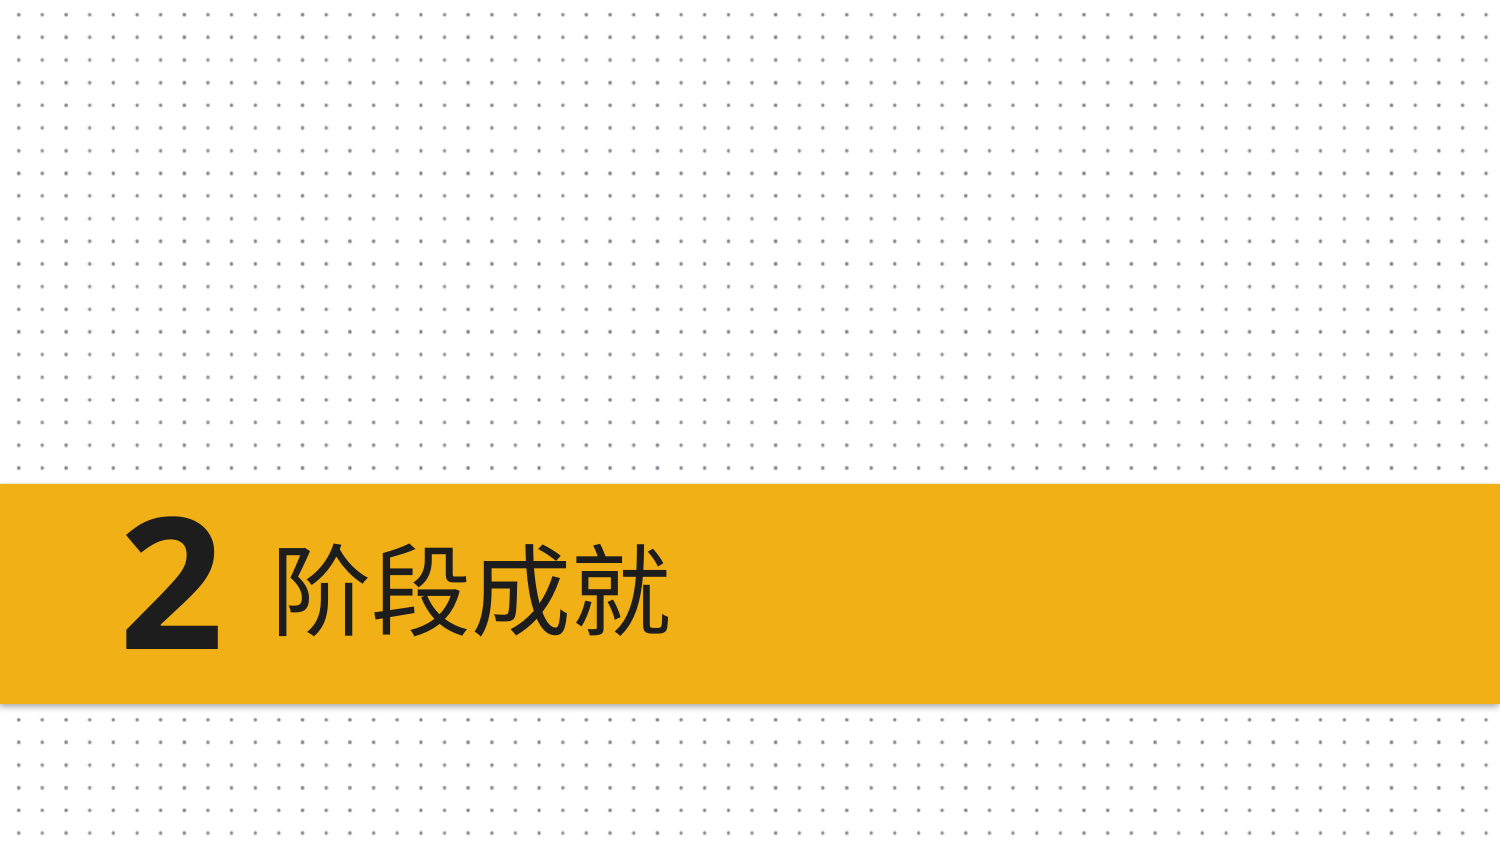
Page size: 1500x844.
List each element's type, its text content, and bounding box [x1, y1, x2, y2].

picture [0, 705, 1500, 844]
text_box 2 [104, 483, 239, 697]
text_box [0, 483, 1500, 705]
picture [0, 0, 1500, 483]
text_box 阶段成就 [256, 521, 687, 656]
